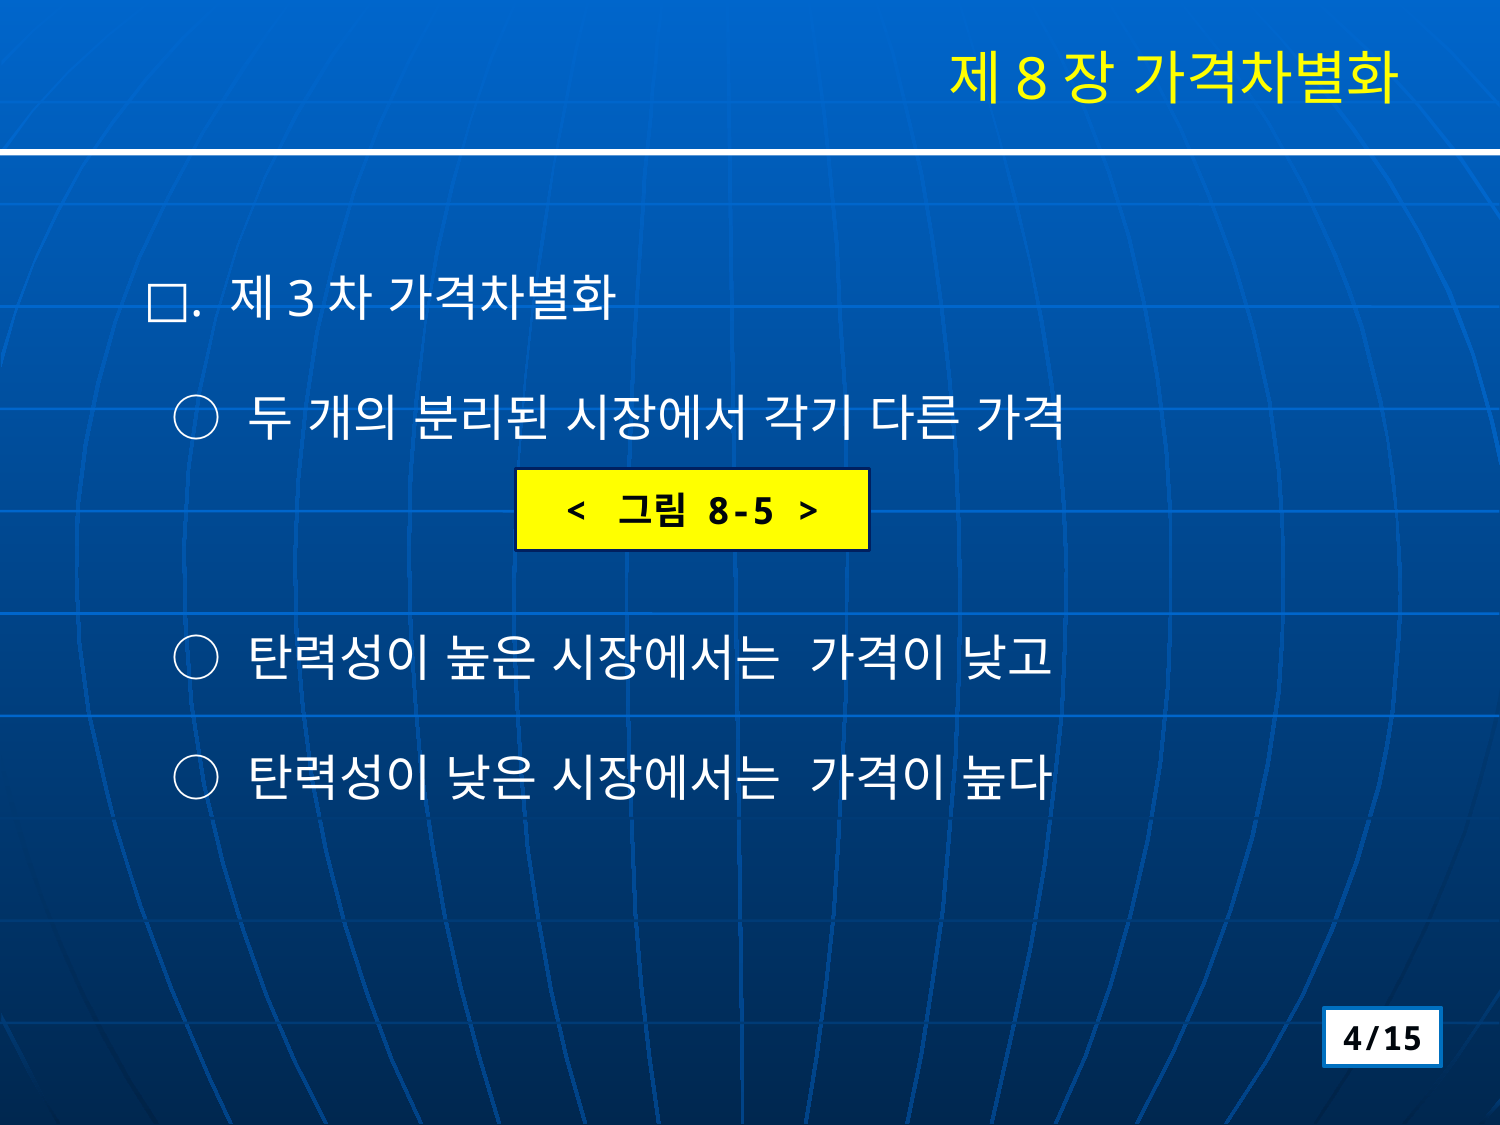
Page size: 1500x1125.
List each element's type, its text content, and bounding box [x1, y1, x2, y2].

text_box < 그림 8-5 > [513, 467, 871, 553]
text_box 4/15 [1322, 1006, 1443, 1068]
text_box □. 제3차 가격차별화 ○ 두 개의 분리된 시장에서 각기 다른 가격 ○ 탄력성이 높은 시장에서는 가격이 낮고 ○ 탄력성이 낮은 시장에서는 가격이 높다 [128, 199, 1289, 814]
text_box 제8장 가격차별화 [933, 34, 1416, 119]
